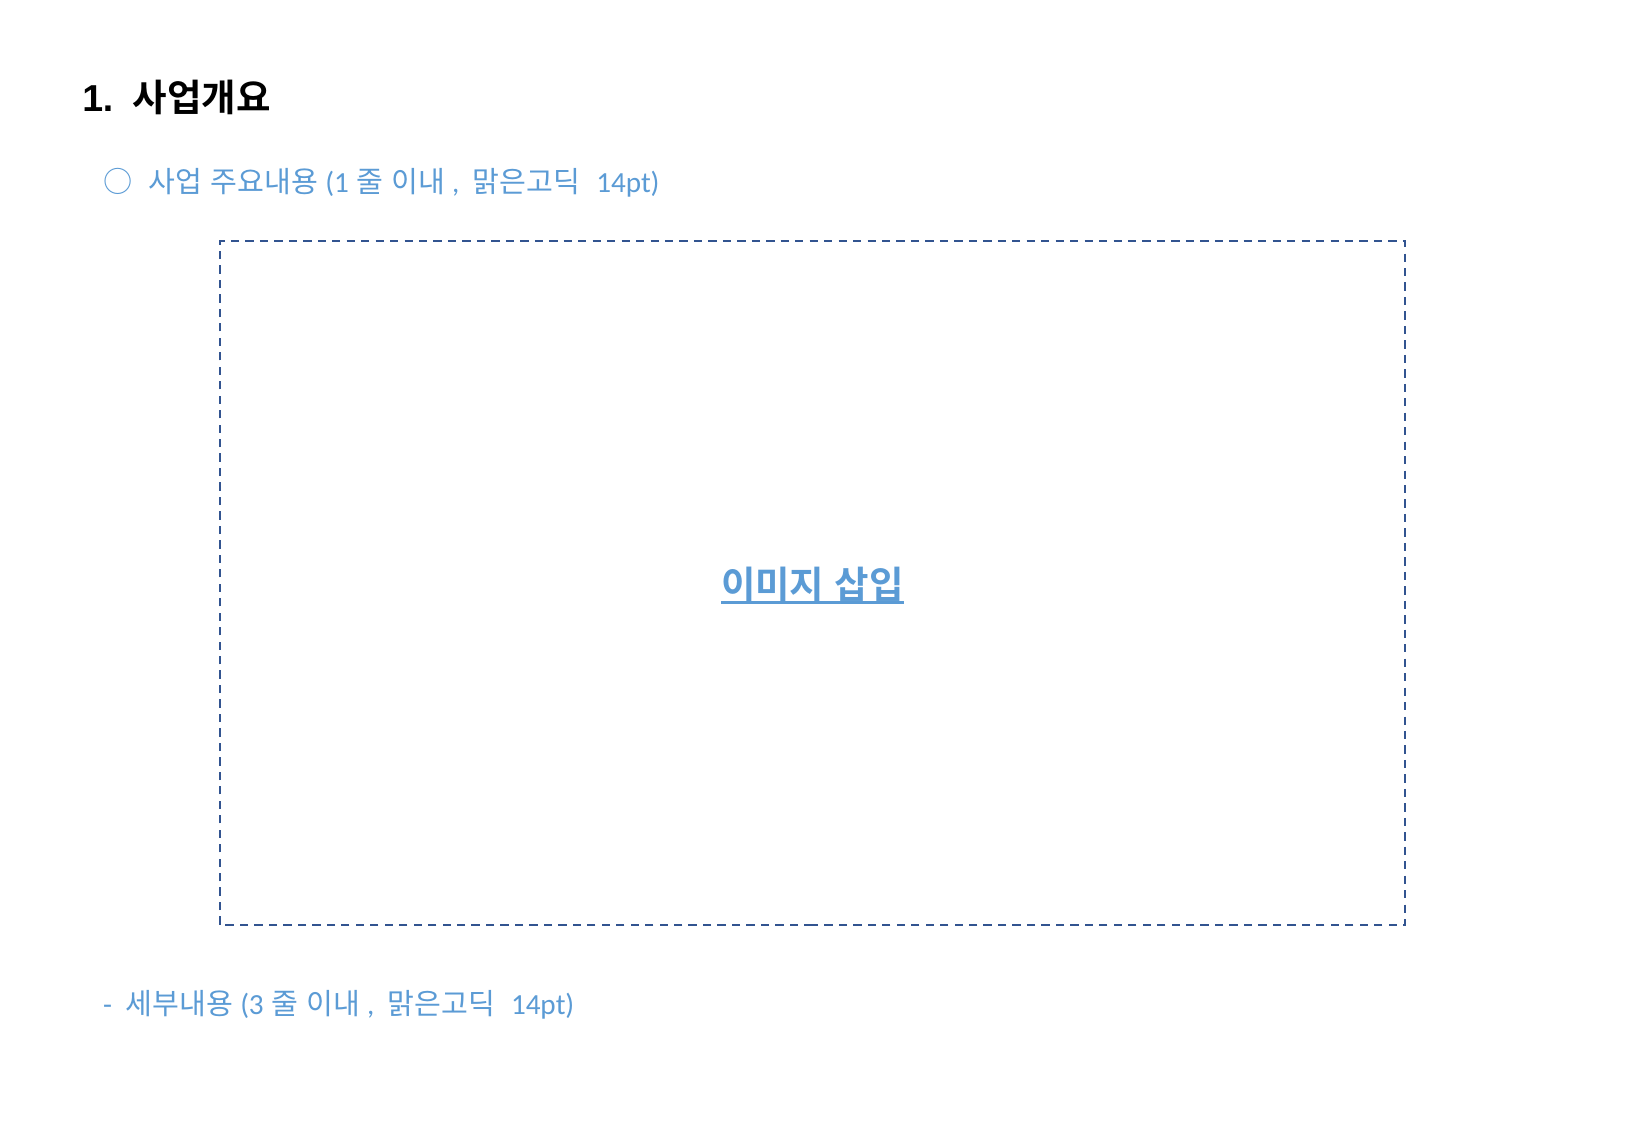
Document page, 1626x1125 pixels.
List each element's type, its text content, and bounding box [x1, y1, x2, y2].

text_box 1. 사업개요 [67, 52, 286, 126]
text_box - 세부내용(3줄 이내, 맑은고딕 14pt) [88, 964, 590, 1028]
text_box 이미지 삽입 [219, 240, 1406, 926]
text_box ○ 사업 주요내용(1줄 이내, 맑은고딕 14pt) [89, 142, 675, 206]
